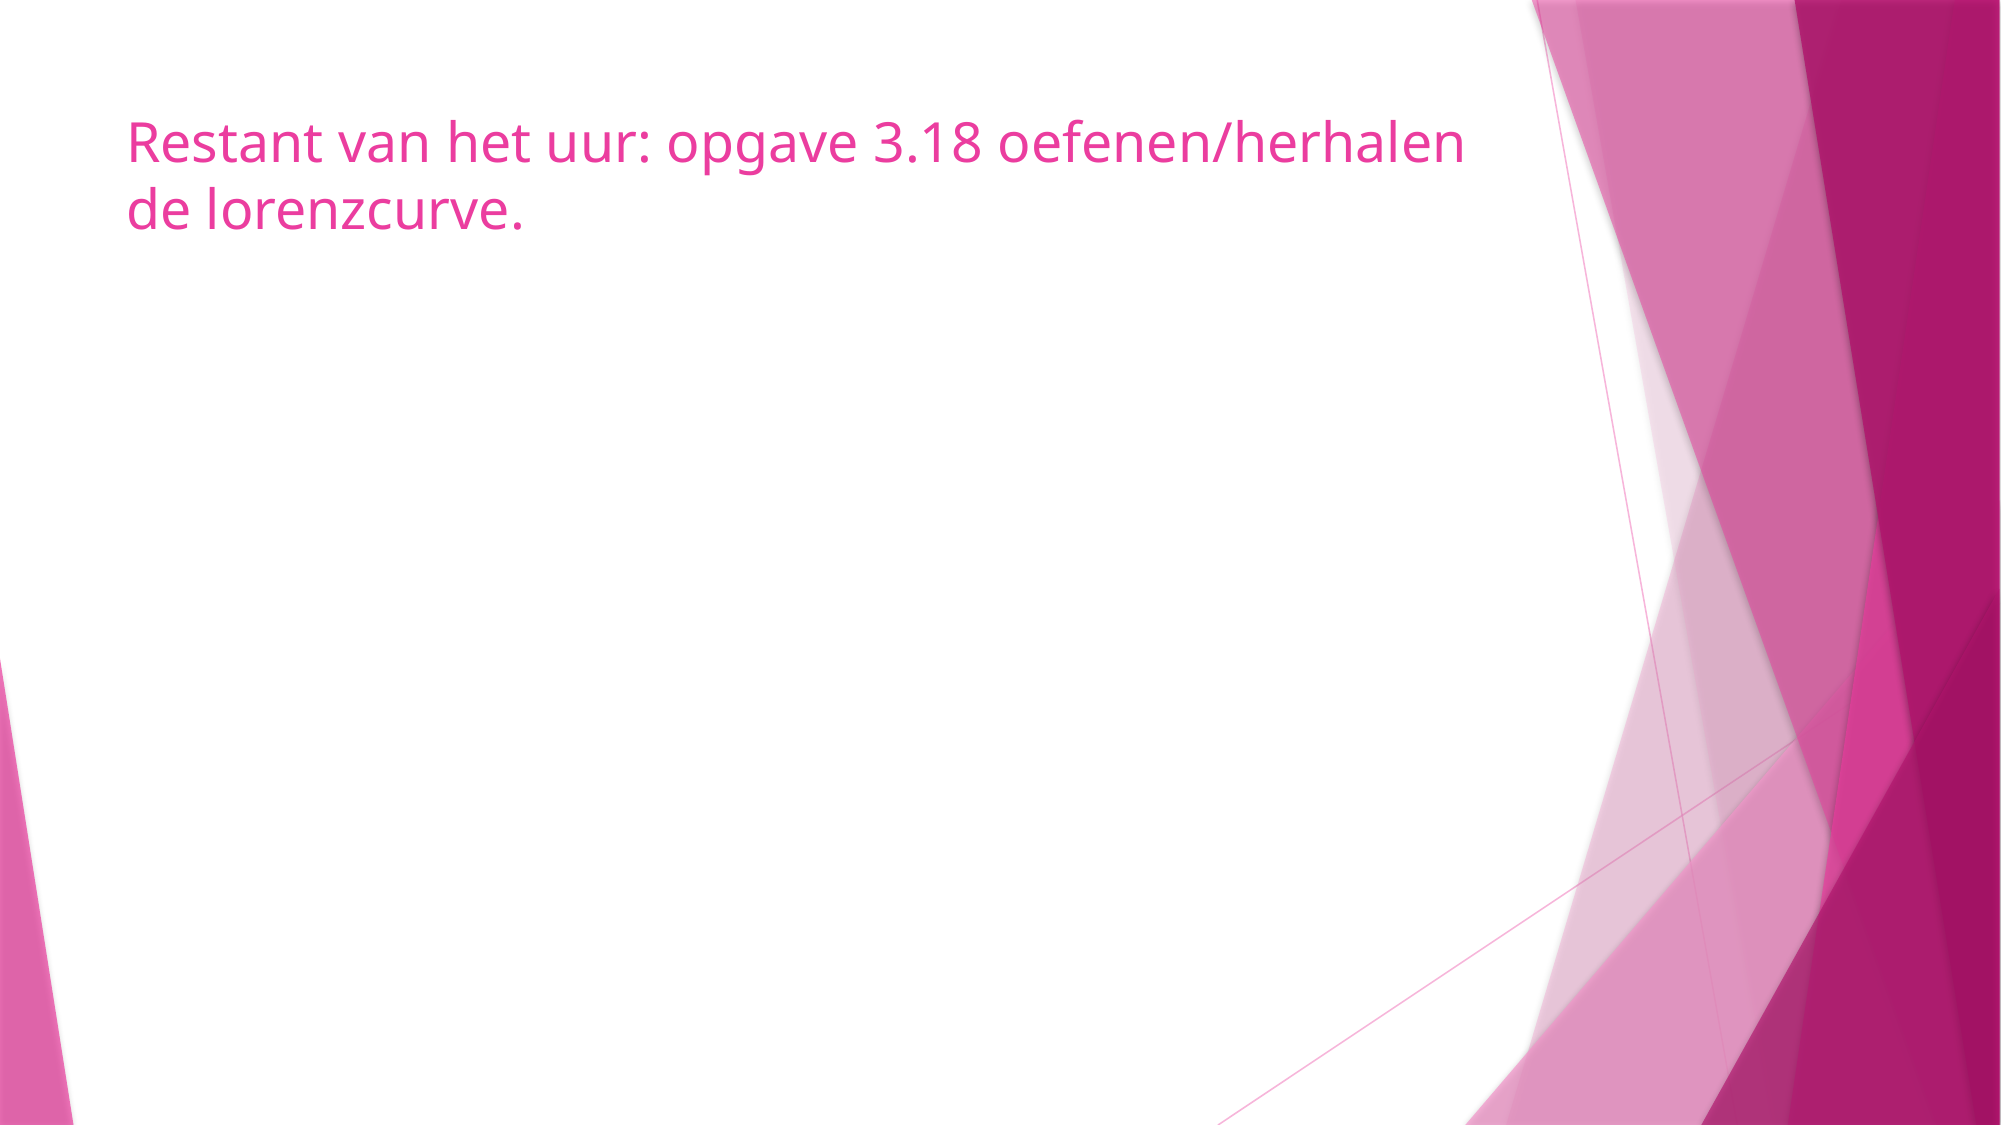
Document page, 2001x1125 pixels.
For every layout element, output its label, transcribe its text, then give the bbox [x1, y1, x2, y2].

title Restant van het uur: opgave 3.18 oefenen/herhalen de lorenzcurve. [111, 99, 1522, 317]
